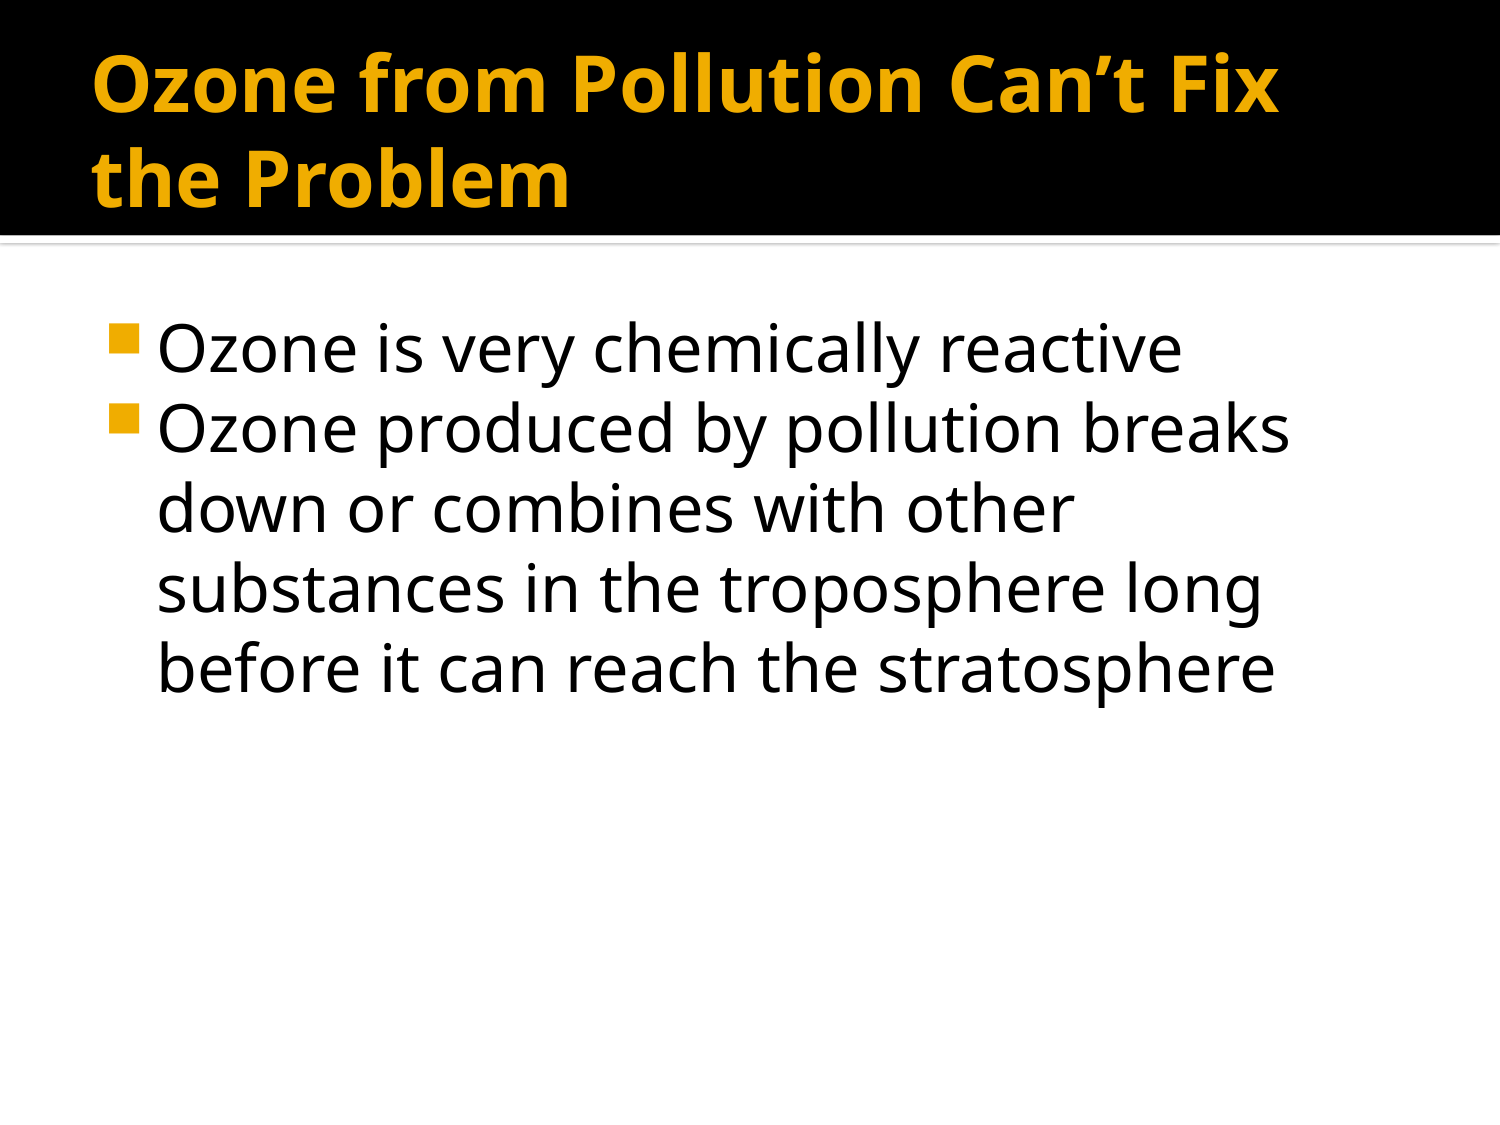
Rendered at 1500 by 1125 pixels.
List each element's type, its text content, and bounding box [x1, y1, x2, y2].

title Ozone from Pollution Can’t Fix the Problem [75, 25, 1425, 231]
list Ozone is very chemically reactive Ozone produced by pollution breaks down or combines with other substances in the troposphere long before it can reach the stratosphere [75, 291, 1425, 1050]
